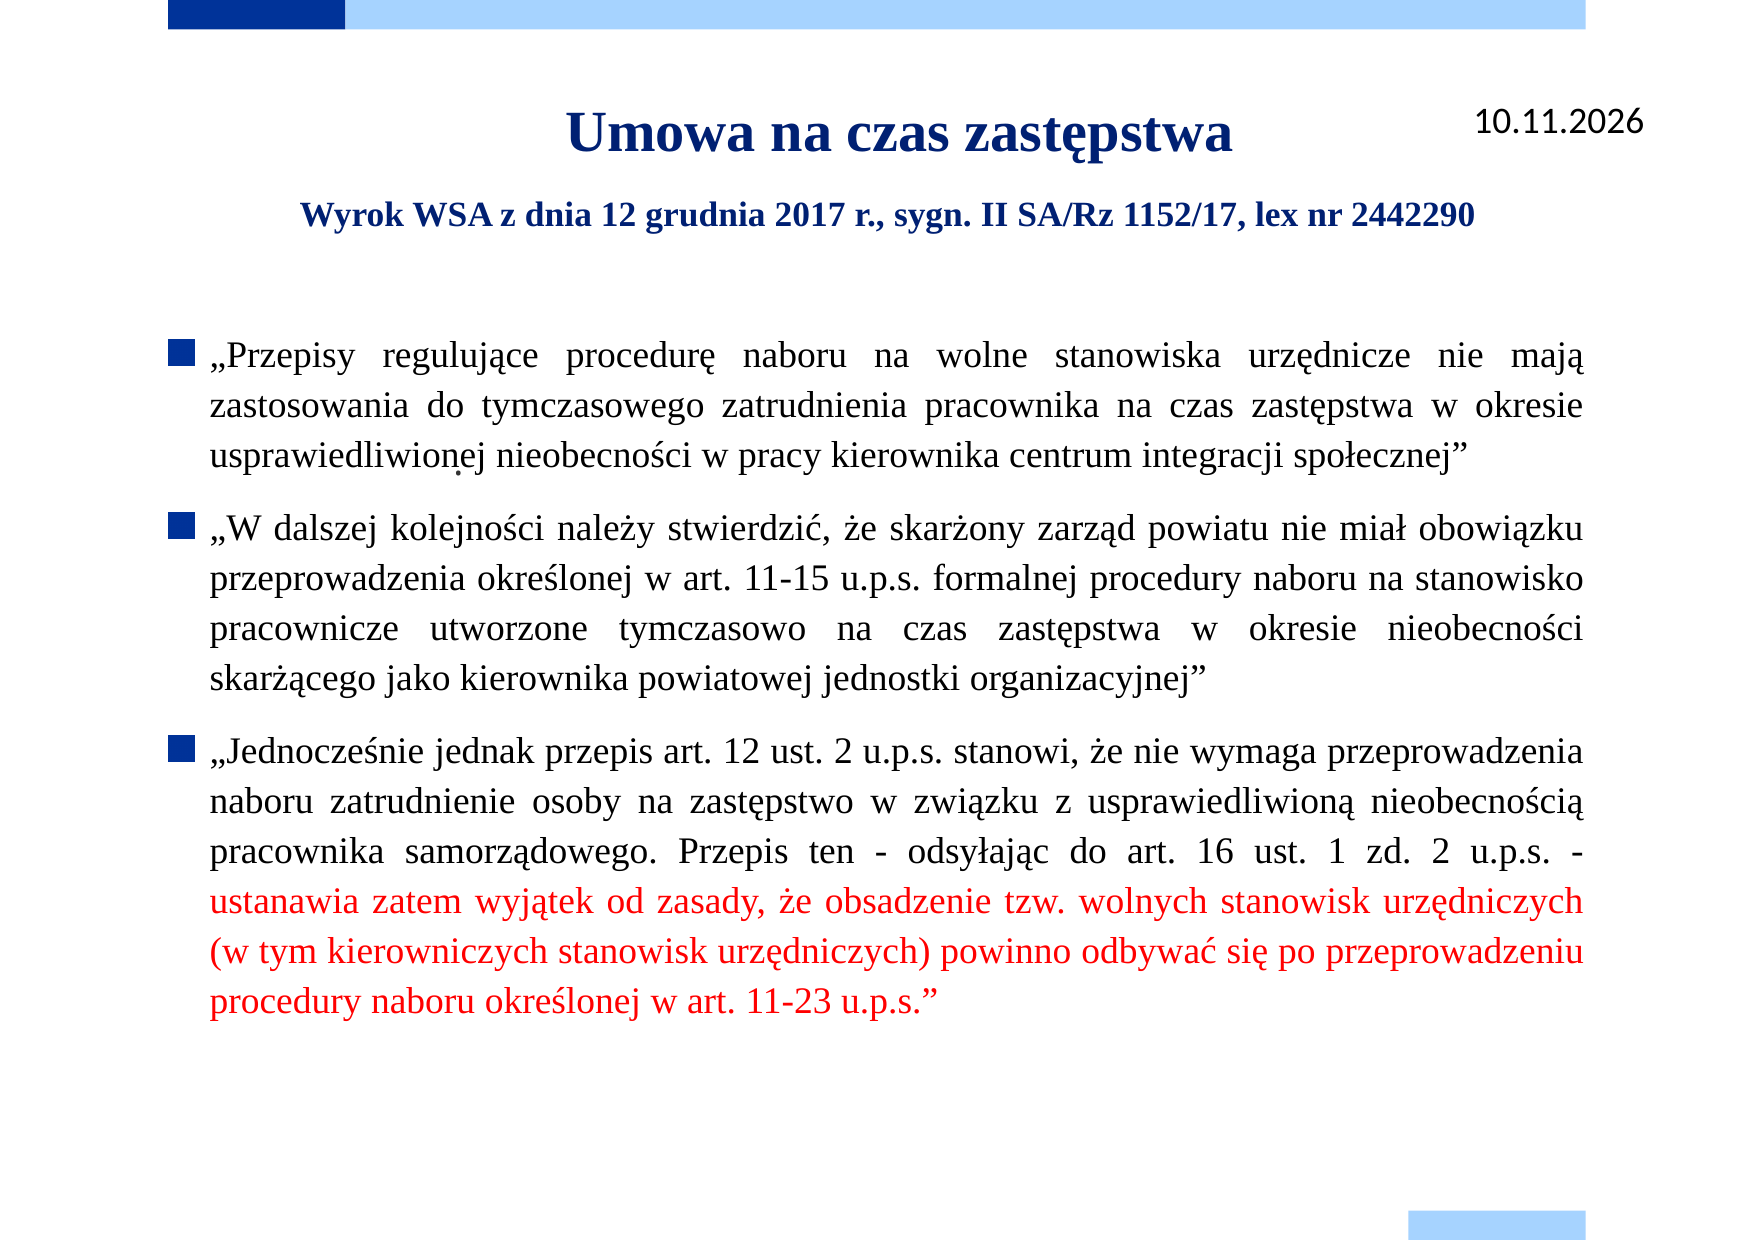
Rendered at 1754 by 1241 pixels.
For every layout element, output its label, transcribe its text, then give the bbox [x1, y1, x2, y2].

text_box . [438, 430, 1316, 491]
title Umowa na czas zastępstwa Wyrok WSA z dnia 12 grudnia 2017 r., sygn. II SA/Rz 1152/17, lex nr 2442290 [190, 88, 1609, 266]
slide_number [1458, 88, 1754, 149]
picture [168, 735, 195, 762]
picture [168, 512, 195, 539]
list „Przepisy regulujące procedurę naboru na wolne stanowiska urzędnicze nie mają zastosowania do tymczasowego zatrudnienia pracownika na czas zastępstwa w okresie usprawiedliwionej nieobecności w pracy kierownika centrum integracji społecznej” „W dalszej kolejności należy stwierdzić, że skarżony zarząd powiatu nie miał obowiązku przeprowadzenia określonej w art. 11-15 u.p.s. formalnej procedury naboru na stanowisko pracownicze utworzone tymczasowo na czas zastępstwa w okresie nieobecności skarżącego jako kierownika powiatowej jednostki organizacyjnej” „Jednocześnie jednak przepis art. 12 ust. 2 u.p.s. stanowi, że nie wymaga przeprowadzenia naboru zatrudnienie osoby na zastępstwo w związku z usprawiedliwioną nieobecnością pracownika samorządowego. Przepis ten - odsyłając do art. 16 ust. 1 zd. 2 u.p.s. - ustanawia zatem wyjątek od zasady, że obsadzenie tzw. wolnych stanowisk urzędniczych (w tym kierowniczych stanowisk urzędniczych) powinno odbywać się po przeprowadzeniu procedury naboru określonej w art. 11-23 u.p.s.” [168, 324, 1586, 1093]
picture [168, 339, 195, 366]
